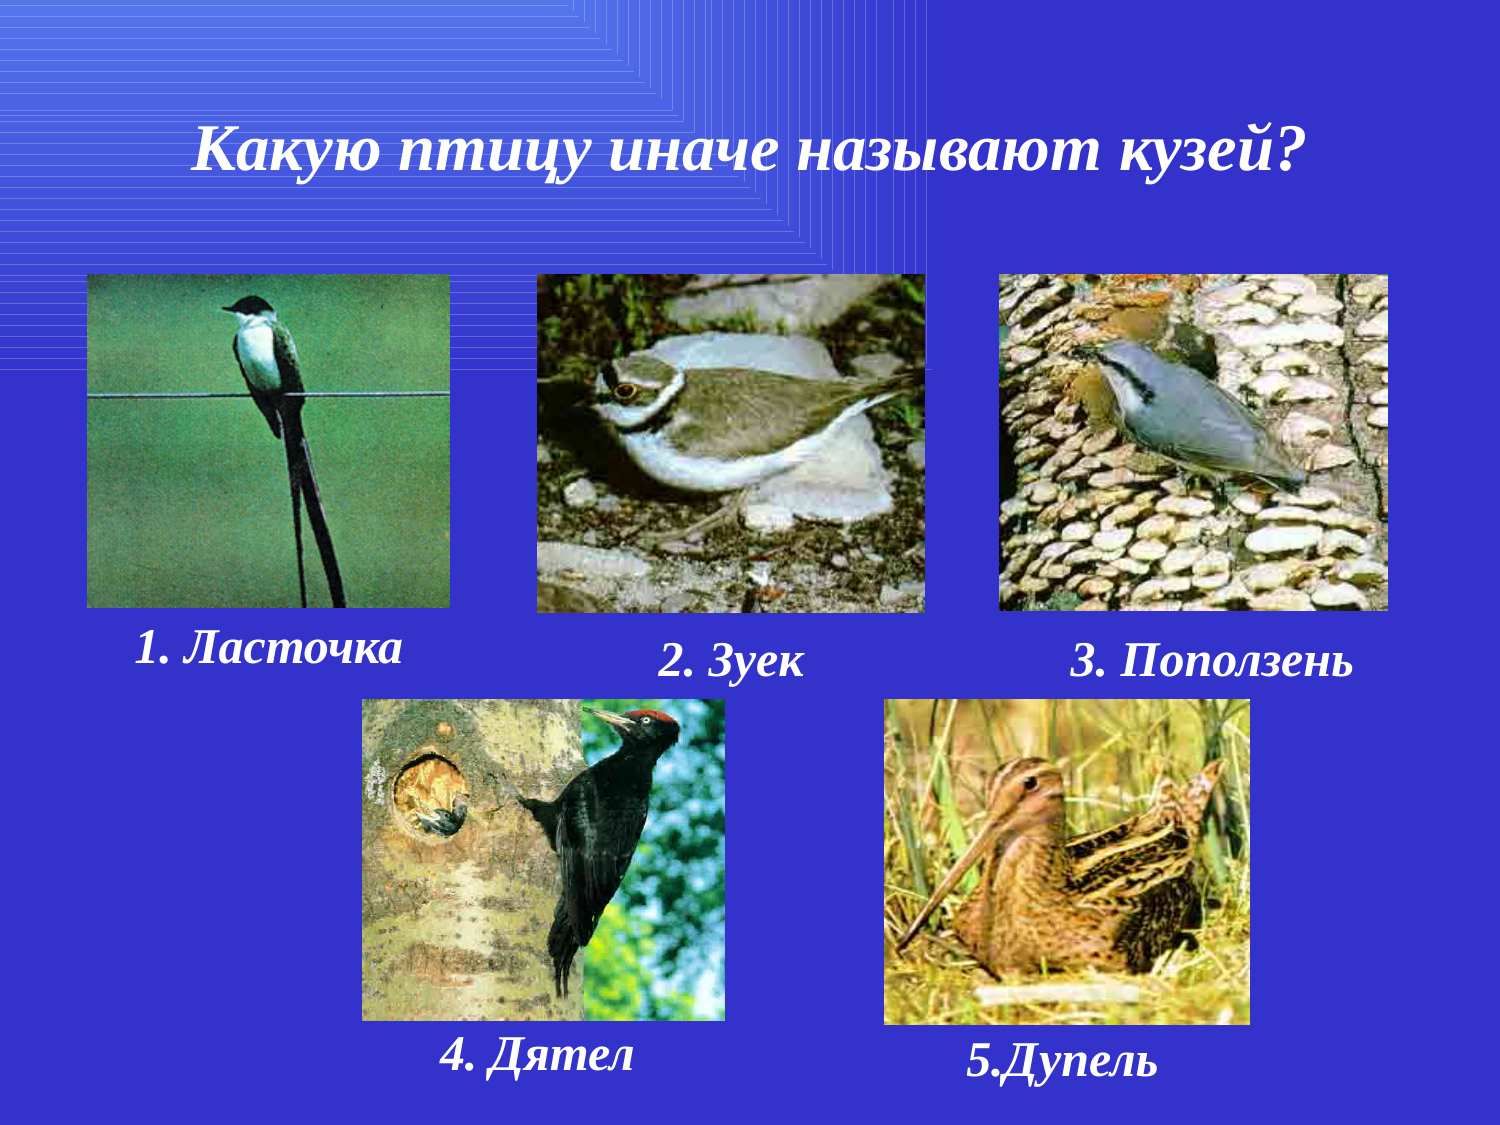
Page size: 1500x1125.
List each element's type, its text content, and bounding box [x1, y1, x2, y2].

text_box 4. Дятел [349, 1012, 725, 1088]
picture [362, 699, 726, 1021]
text_box Какую птицу иначе называют кузей? [112, 0, 1388, 288]
picture [537, 274, 926, 613]
text_box 5.Дупель [874, 1024, 1250, 1088]
picture [999, 274, 1388, 612]
text_box 2. Зуек [549, 622, 913, 700]
text_box 3. Поползень [1024, 612, 1400, 700]
text_box 1. Ласточка [87, 617, 450, 688]
picture [884, 699, 1251, 1026]
picture [87, 274, 451, 609]
